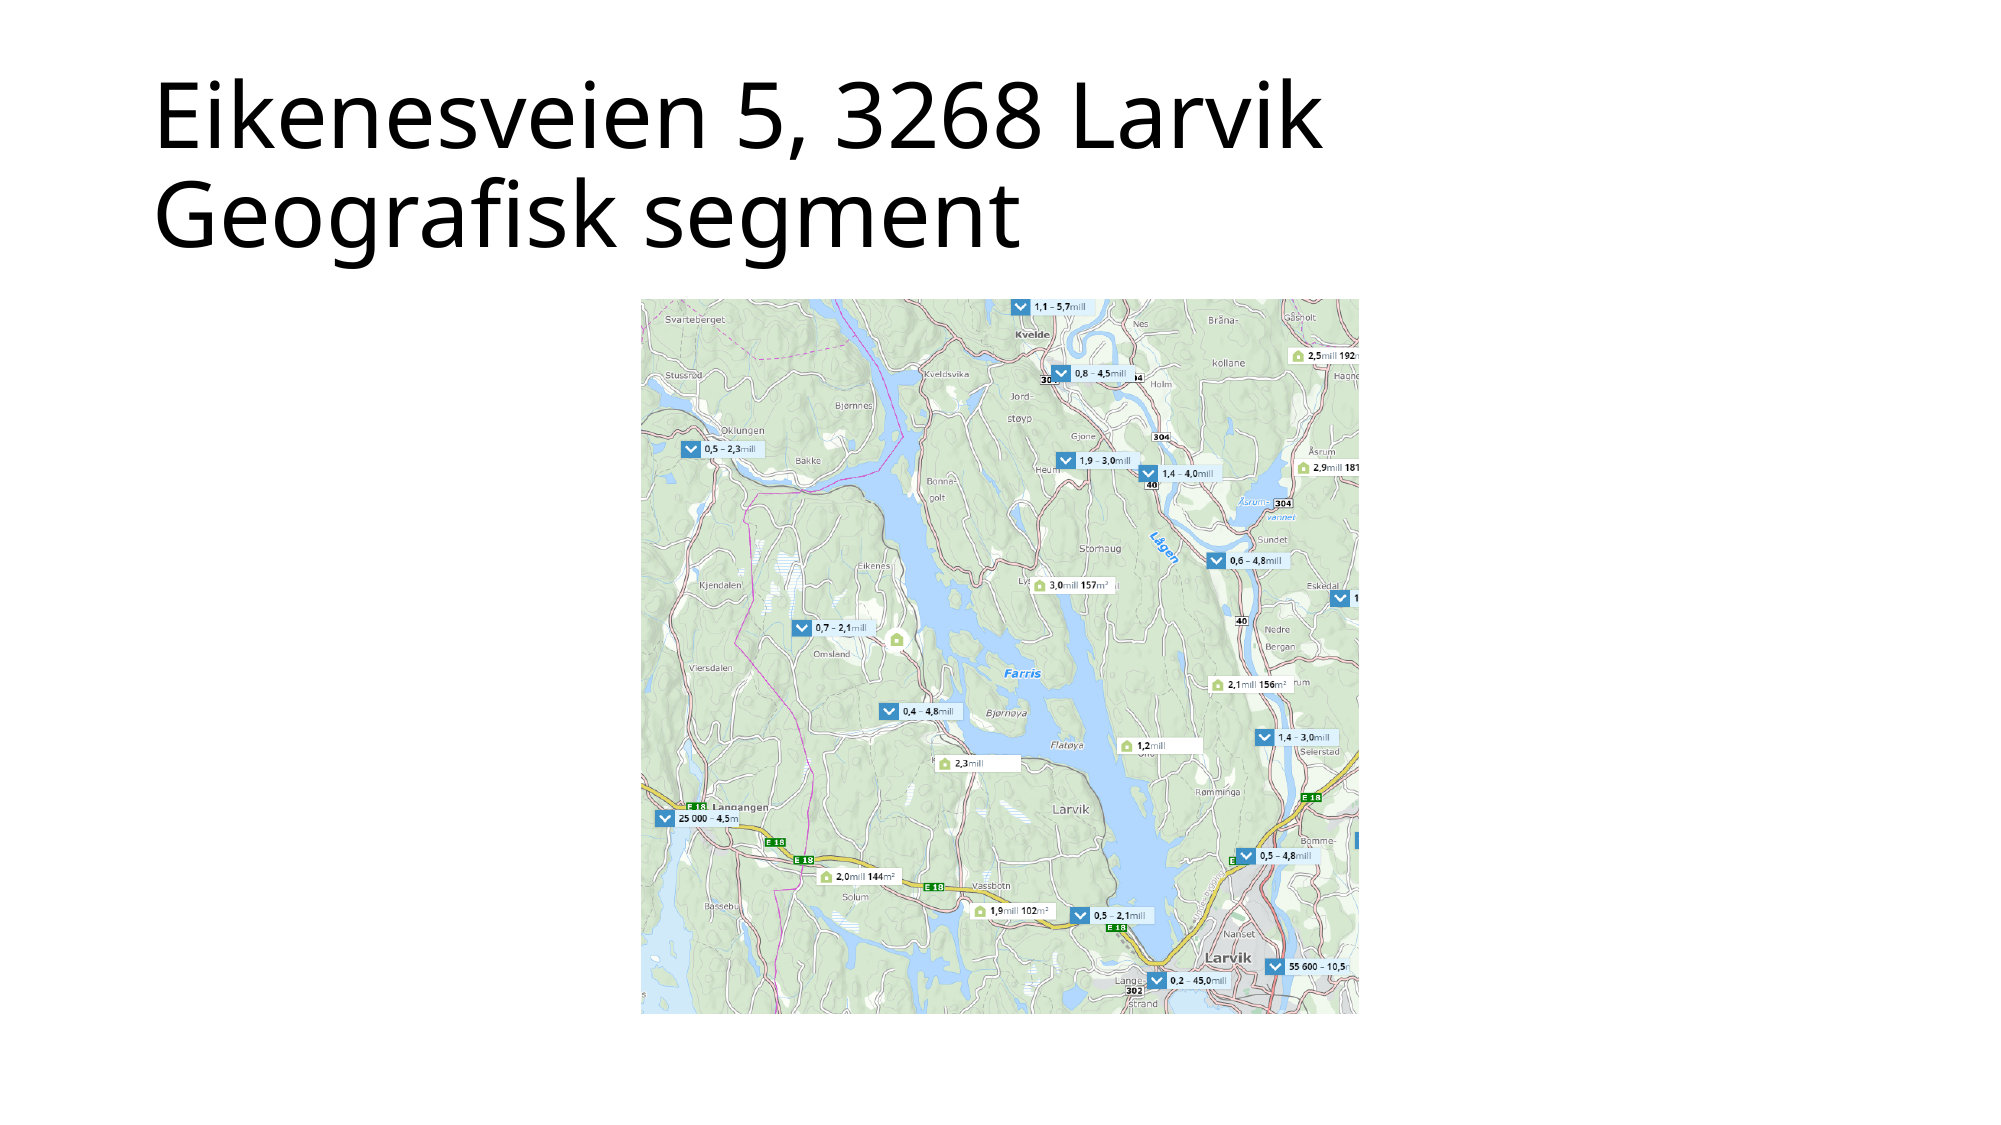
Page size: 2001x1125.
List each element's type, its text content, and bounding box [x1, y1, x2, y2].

title Eikenesveien 5, 3268 Larvik Geografisk segment [137, 59, 1863, 278]
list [641, 299, 1359, 1014]
